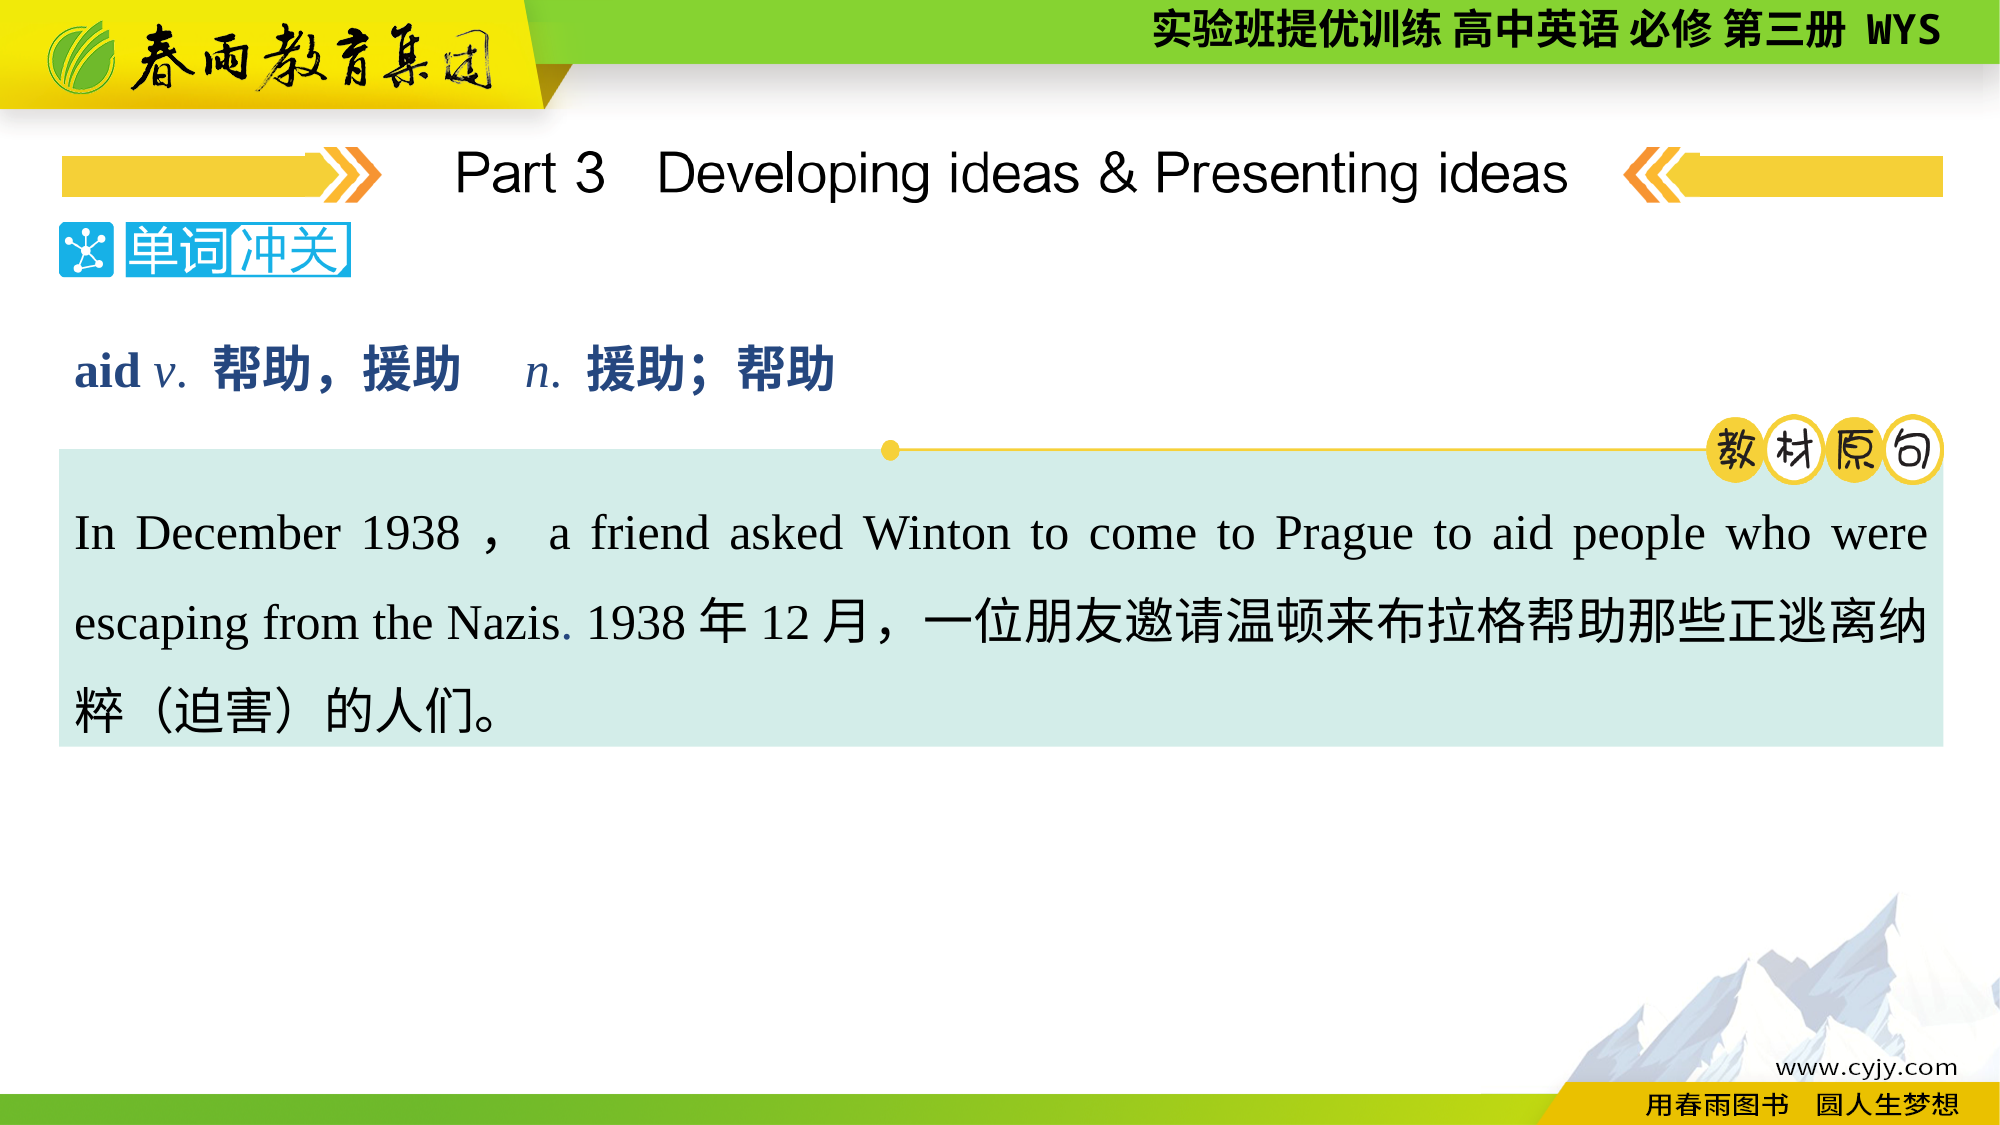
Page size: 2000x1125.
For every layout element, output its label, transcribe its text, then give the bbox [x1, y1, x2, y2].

picture [0, 0, 2000, 1125]
list aid v. 帮助，援助 n. 援助；帮助 [59, 300, 1944, 395]
text_box In December 1938，a friend asked Winton to come to Prague to aid people who were escaping from the Nazis. 1938年12月，一位朋友邀请温顿来布拉格帮助那些正逃离纳粹（迫害）的人们。 [59, 449, 1944, 747]
